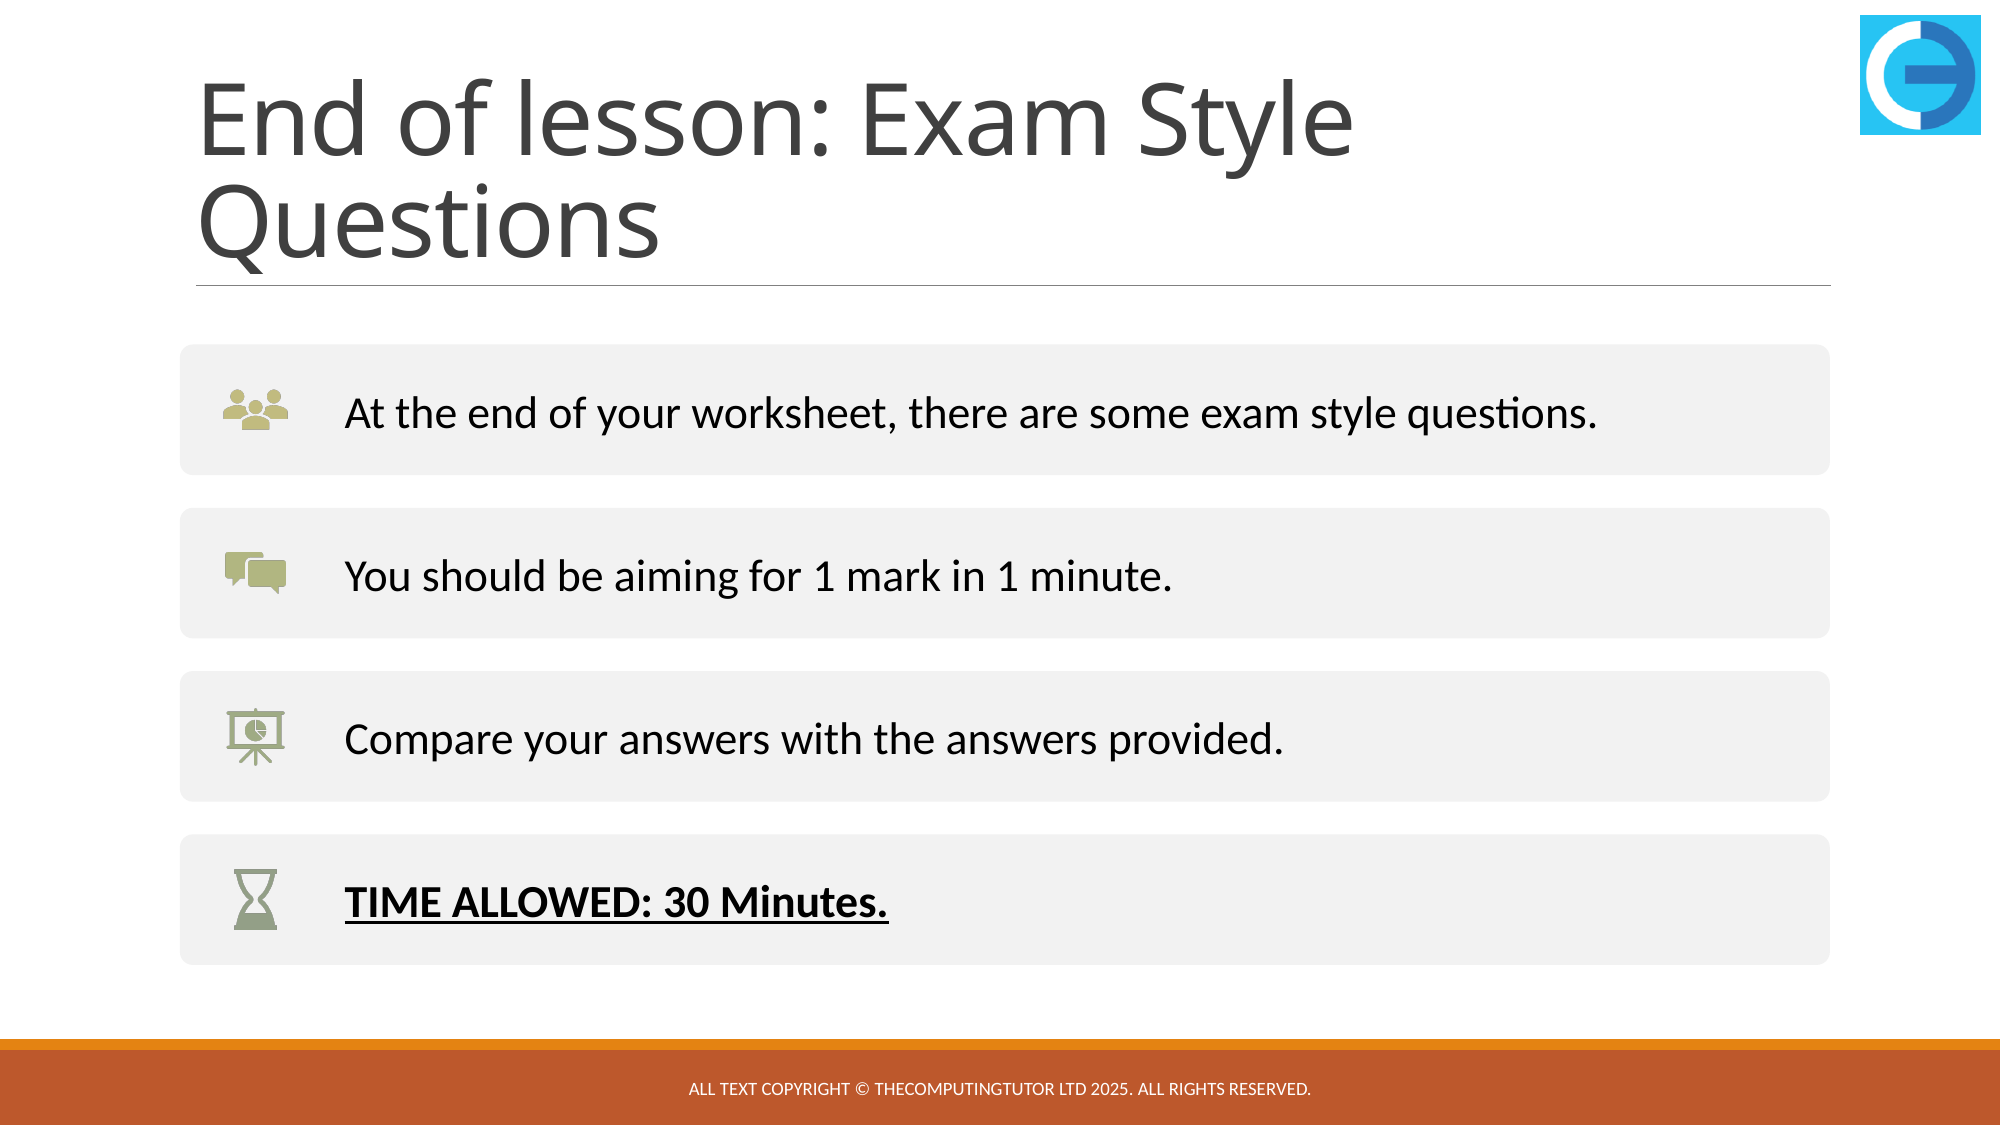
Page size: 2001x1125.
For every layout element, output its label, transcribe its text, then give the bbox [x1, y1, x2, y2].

title End of lesson: Exam Style Questions [180, 47, 1830, 285]
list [179, 343, 1831, 966]
picture [1860, 15, 1981, 135]
footer All text copyright © TheComputingTutor Ltd 2025. All rights Reserved. [604, 1059, 1396, 1120]
